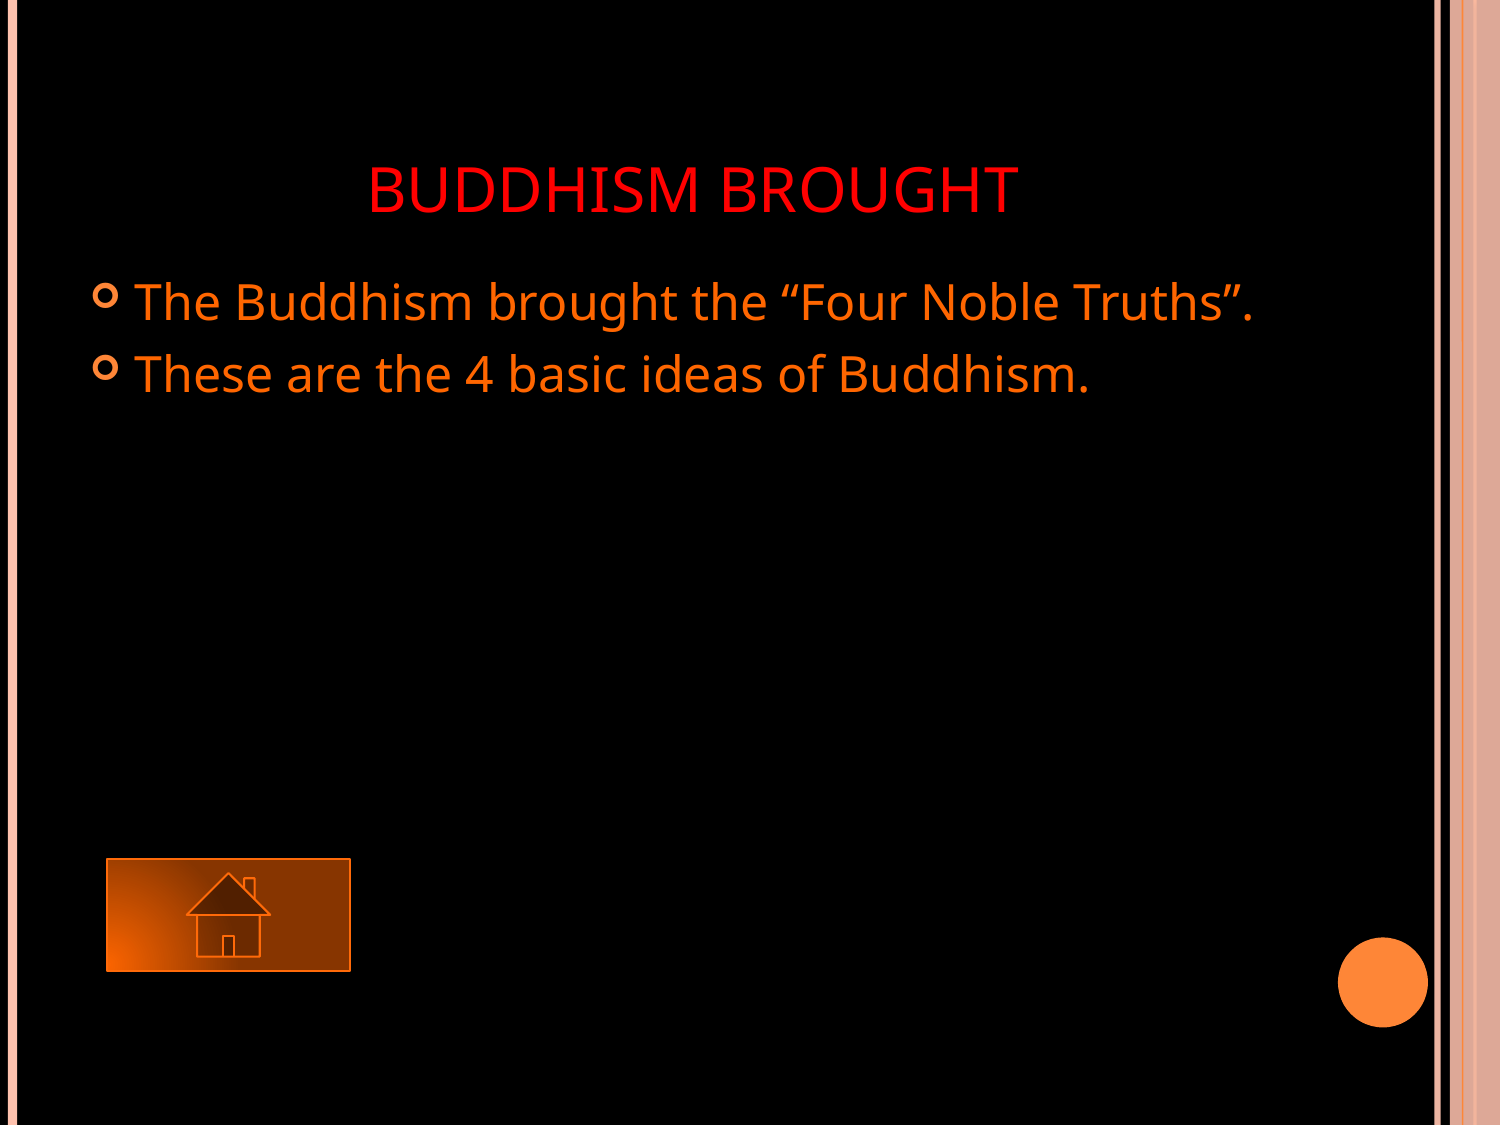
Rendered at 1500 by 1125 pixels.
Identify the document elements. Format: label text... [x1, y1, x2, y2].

text_box [106, 858, 351, 972]
title buddhism brought [75, 45, 1300, 233]
list The Buddhism brought the “Four Noble Truths”. These are the 4 basic ideas of Buddhism. [75, 262, 1300, 1062]
